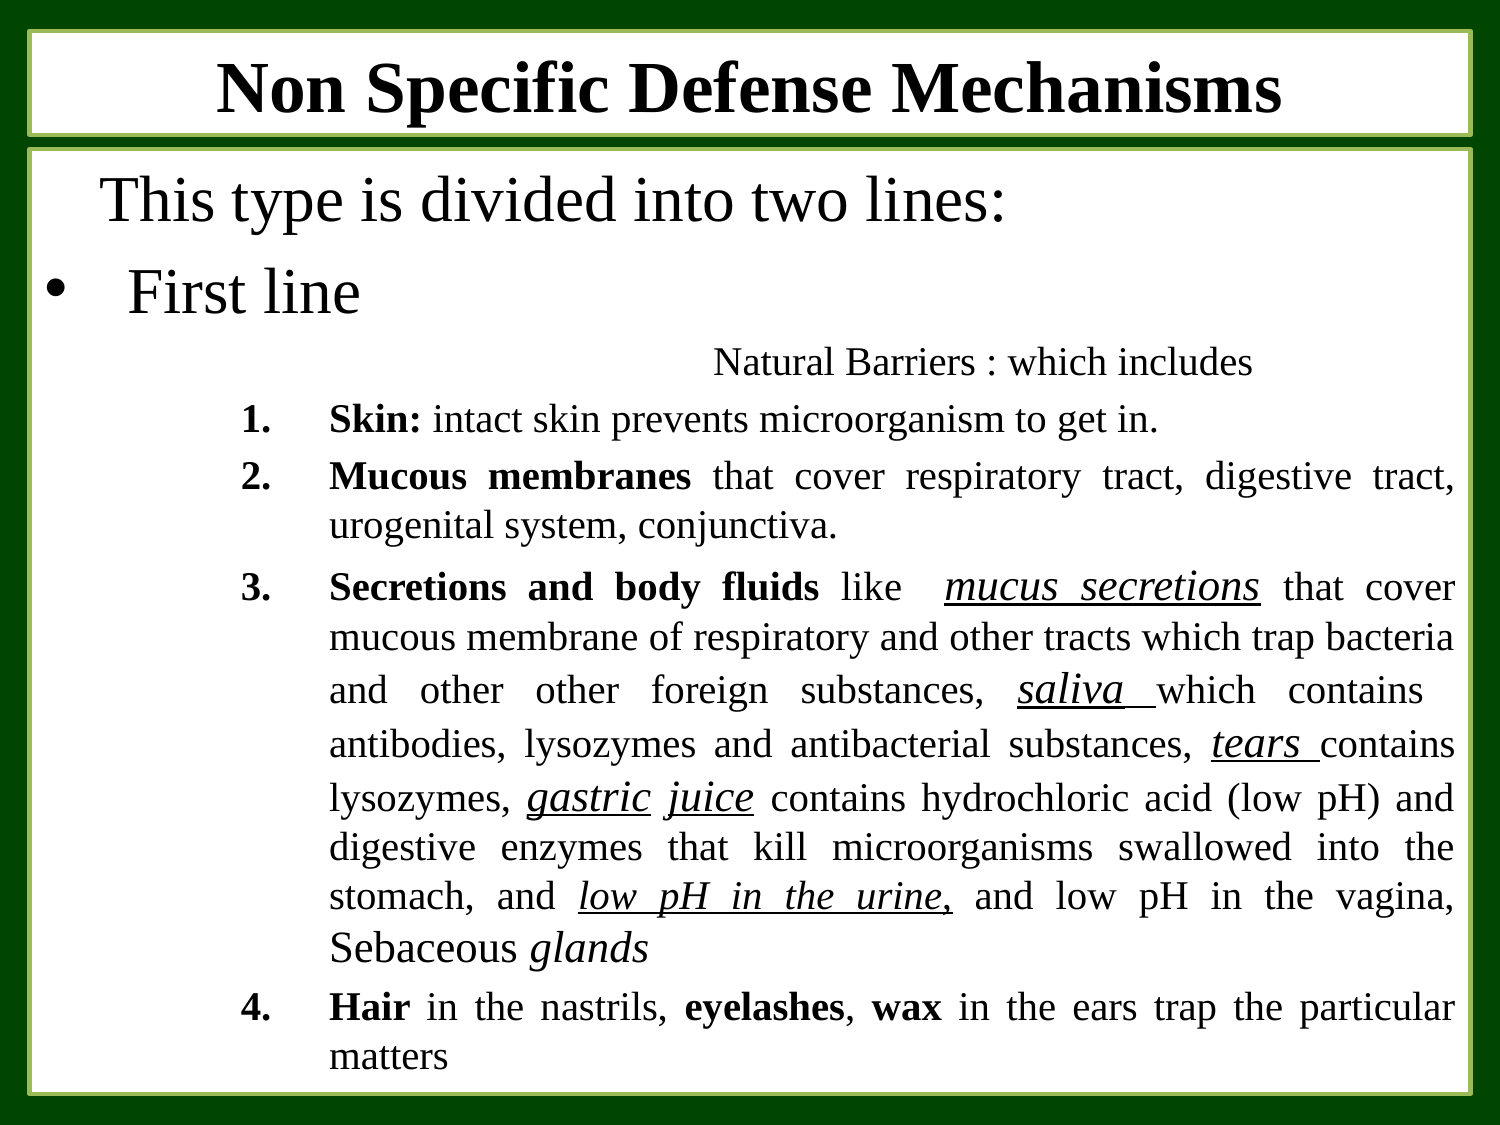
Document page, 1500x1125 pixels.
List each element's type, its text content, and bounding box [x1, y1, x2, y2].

list This type is divided into two lines: First line Natural Barriers : which includes Skin: intact skin prevents microorganism to get in. Mucous membranes that cover respiratory tract, digestive tract, urogenital system, conjunctiva. Secretions and body fluids like mucus secretions that cover mucous membrane of respiratory and other tracts which trap bacteria and other other foreign substances, saliva which contains antibodies, lysozymes and antibacterial substances, tears contains lysozymes, gastric juice contains hydrochloric acid (low pH) and digestive enzymes that kill microorganisms swallowed into the stomach, and low pH in the urine, and low pH in the vagina, Sebaceous glands Hair in the nastrils, eyelashes, wax in the ears trap the particular matters [27, 147, 1473, 1096]
title Non Specific Defense Mechanisms [27, 29, 1473, 137]
